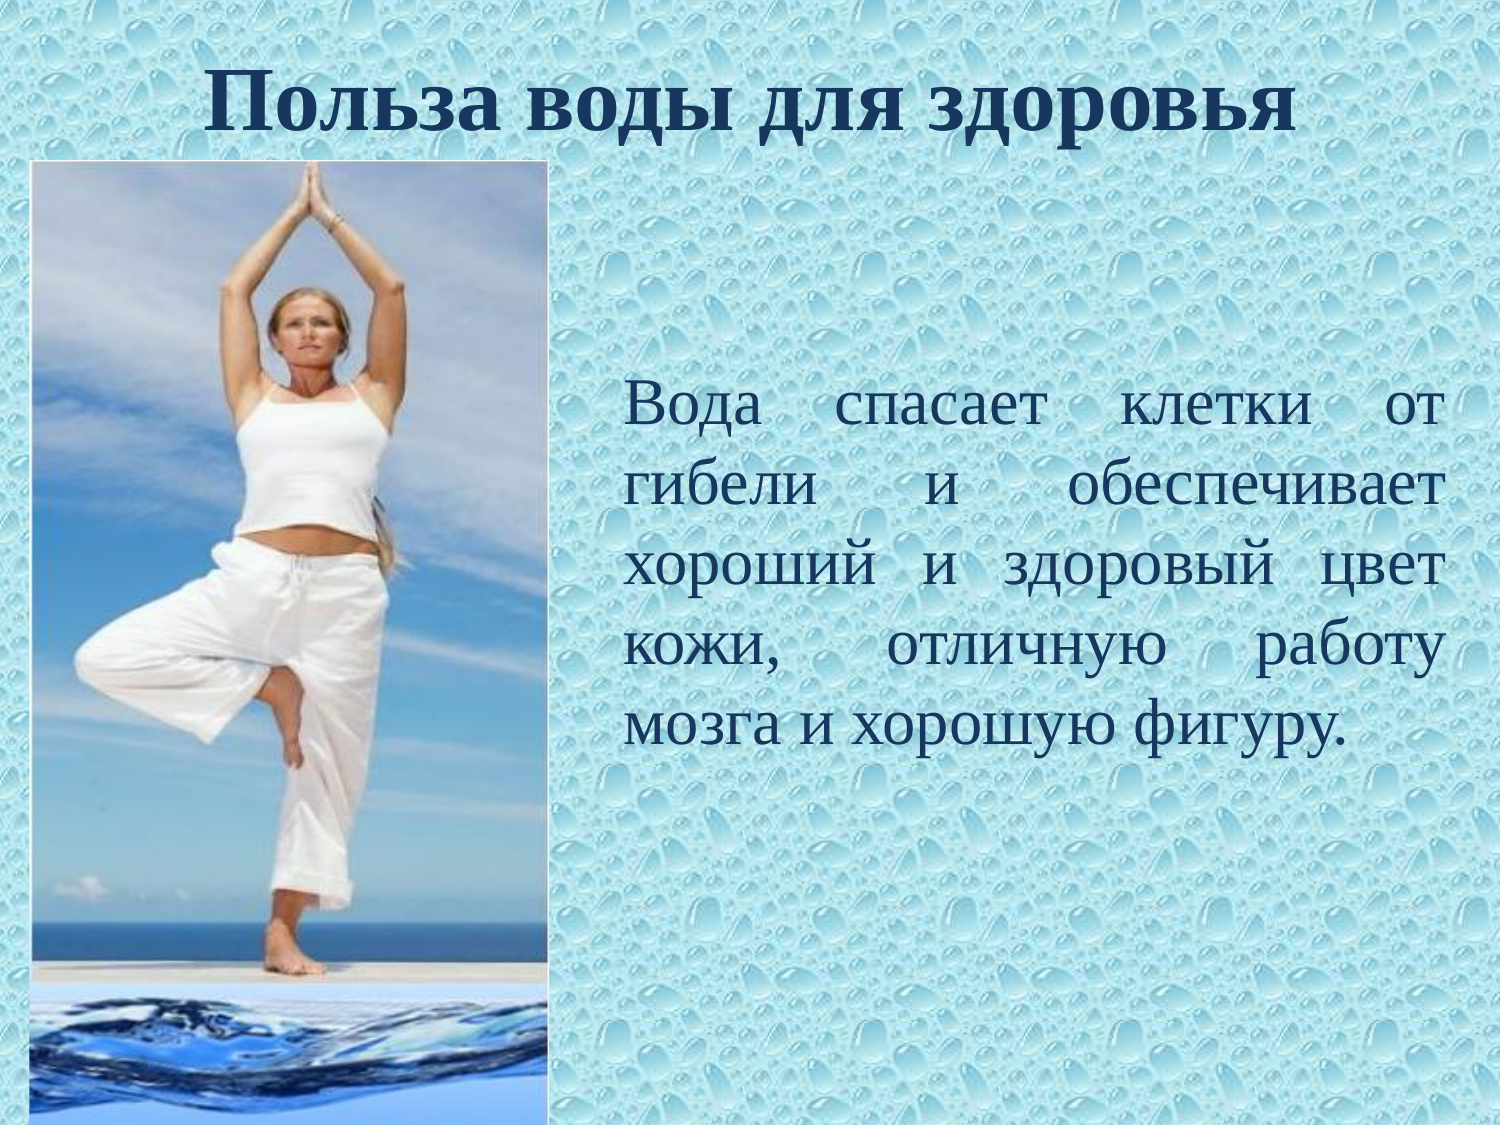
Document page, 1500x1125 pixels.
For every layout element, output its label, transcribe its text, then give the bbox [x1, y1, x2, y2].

picture [0, 0, 1500, 1125]
title Польза воды для здоровья [76, 0, 1427, 188]
list Вода спасает клетки от гибели и обеспечивает хороший и здоровый цвет кожи, отличную работу мозга и хорошую фигуру. [608, 349, 1463, 941]
